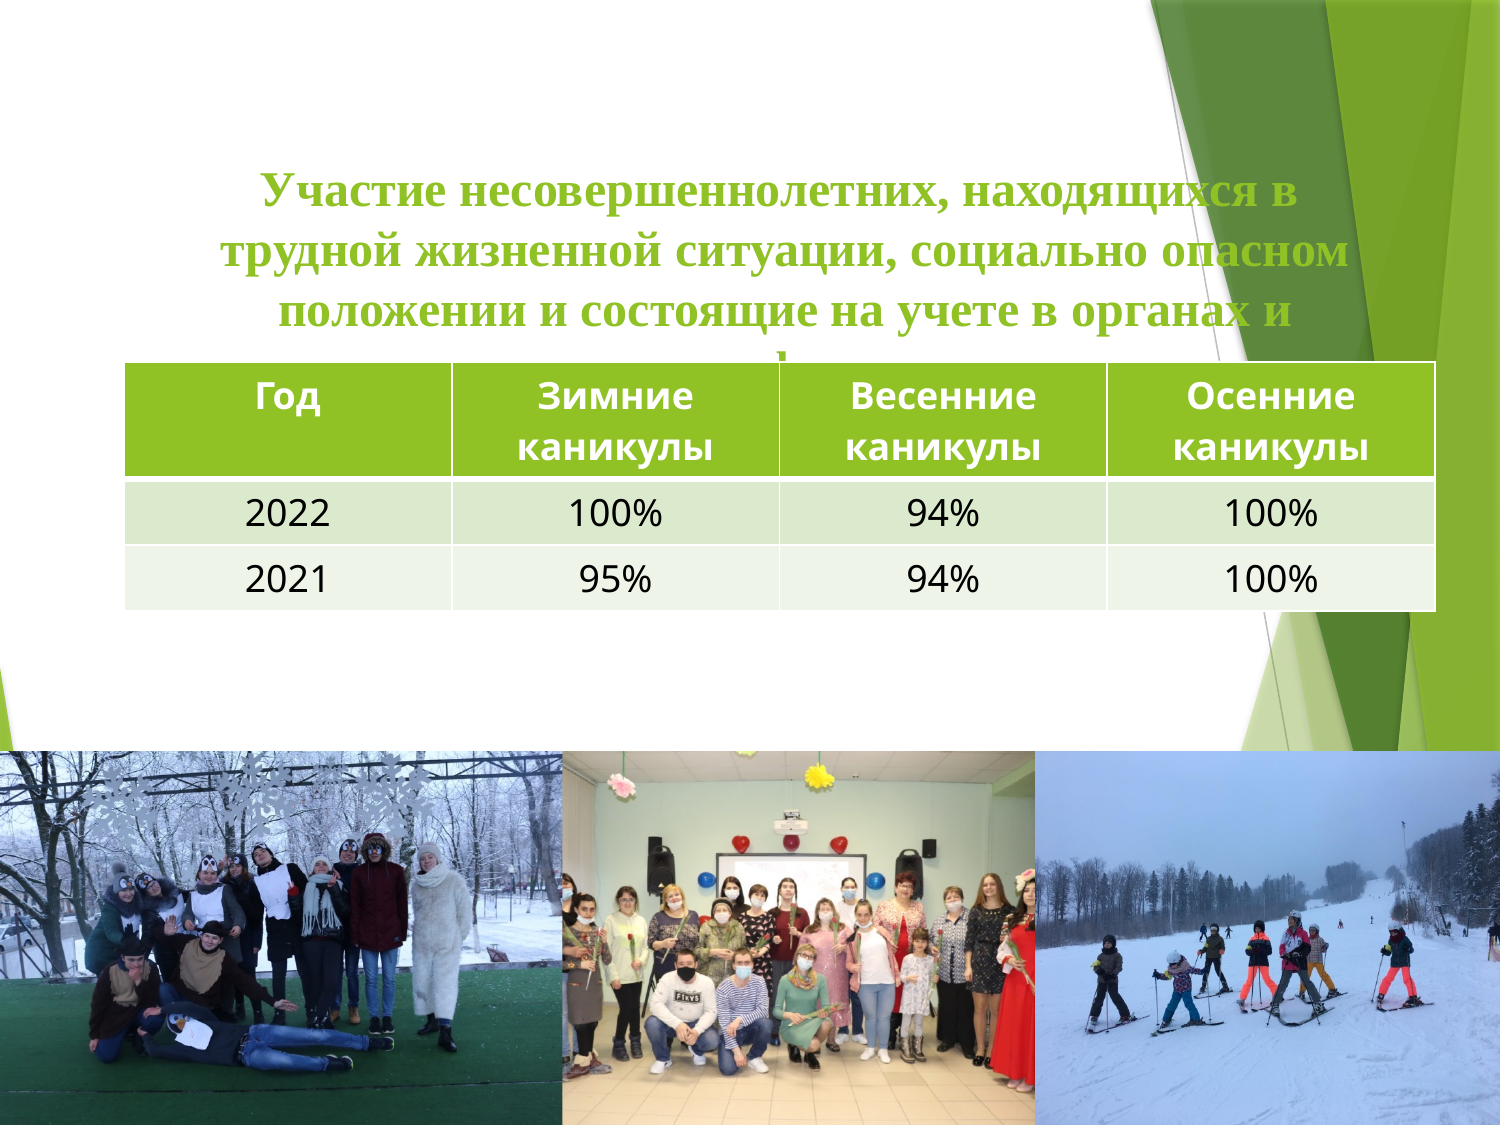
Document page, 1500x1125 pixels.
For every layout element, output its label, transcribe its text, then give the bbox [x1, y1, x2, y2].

table_cell 100% [1108, 482, 1434, 544]
table_cell 2022 [125, 482, 451, 544]
table_cell 94% [780, 546, 1106, 610]
table_cell 100% [453, 482, 779, 544]
table_cell 95% [453, 546, 779, 610]
picture [0, 750, 1500, 1125]
title Участие несовершеннолетних, находящихся в трудной жизненной ситуации, социально опасном положении и состоящие на учете в органах и учреждениях системы профилактики в мероприятиях каникул обучающихся [147, 149, 1423, 337]
table_cell 2021 [125, 546, 451, 610]
table_header Год [125, 363, 451, 476]
table_cell 94% [780, 482, 1106, 544]
table_header Весенние каникулы [780, 363, 1106, 476]
table_cell 100% [1108, 546, 1434, 610]
table_header Зимние каникулы [453, 363, 779, 476]
table_header Осенние каникулы [1108, 363, 1434, 476]
